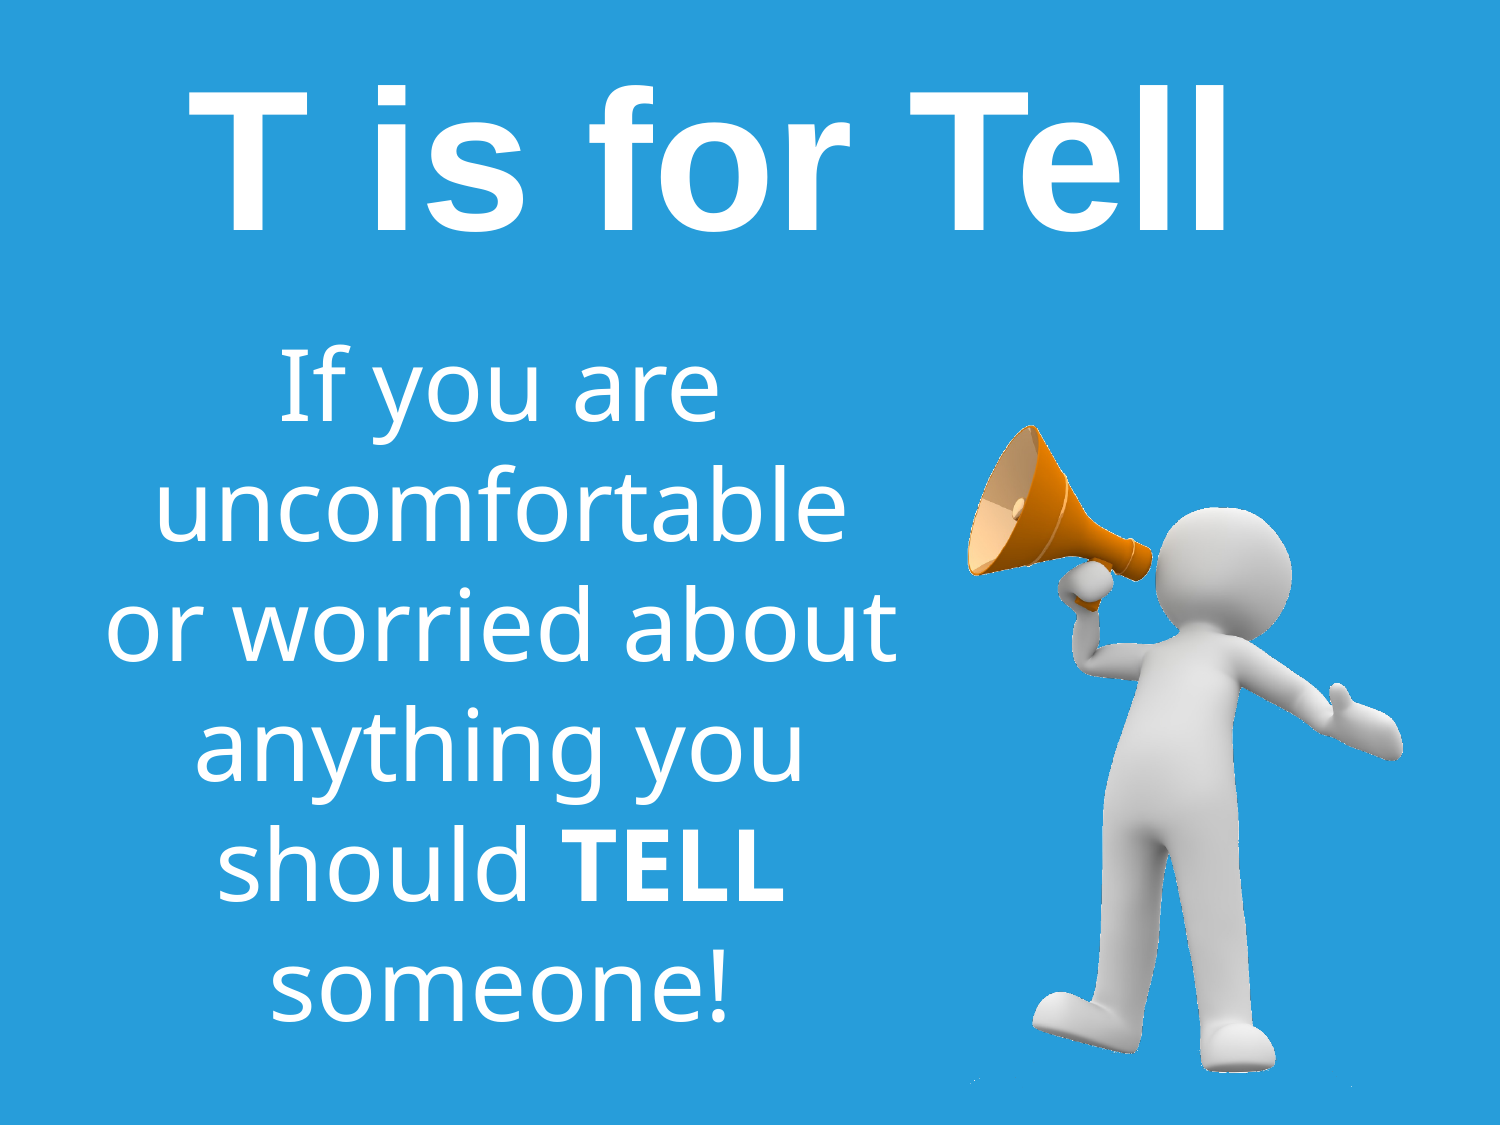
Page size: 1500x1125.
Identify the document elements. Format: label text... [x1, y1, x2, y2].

picture [934, 417, 1429, 1099]
text_box If you are uncomfortable or worried about anything you should TELL someone! [80, 314, 922, 1049]
text_box T is for Tell [172, 22, 1254, 278]
